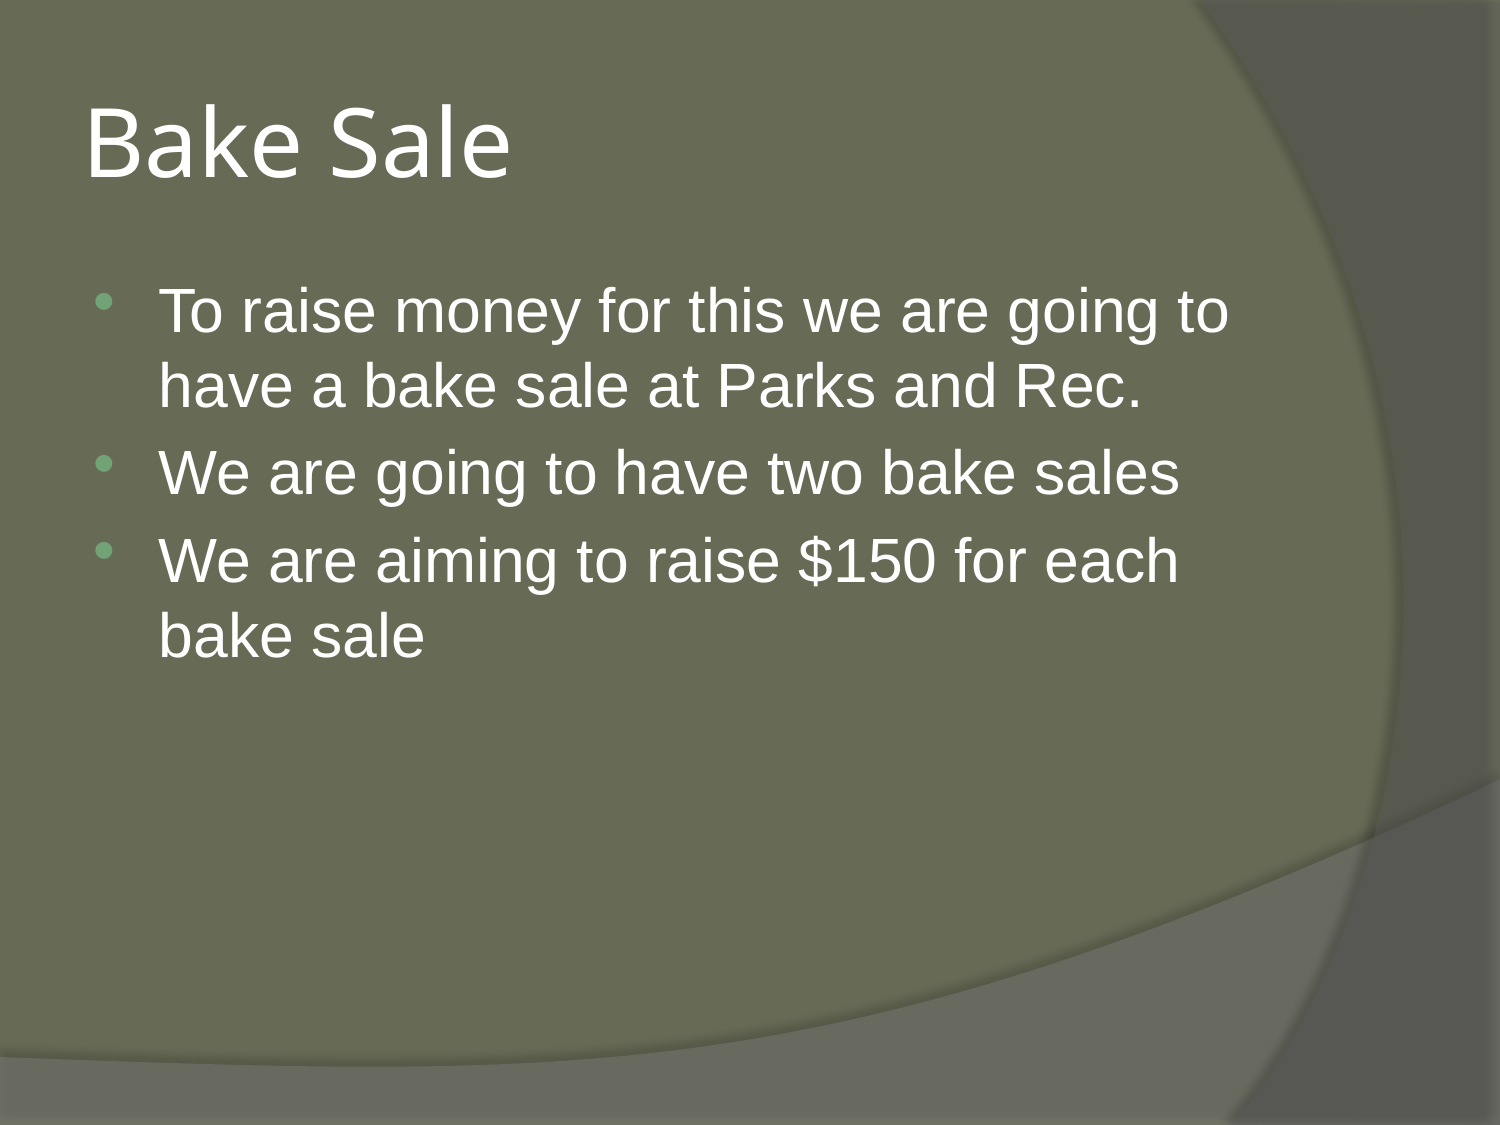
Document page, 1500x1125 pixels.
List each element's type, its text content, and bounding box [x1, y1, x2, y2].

title Bake Sale [75, 45, 1300, 233]
list To raise money for this we are going to have a bake sale at Parks and Rec. We are going to have two bake sales We are aiming to raise $150 for each bake sale [75, 262, 1300, 1005]
